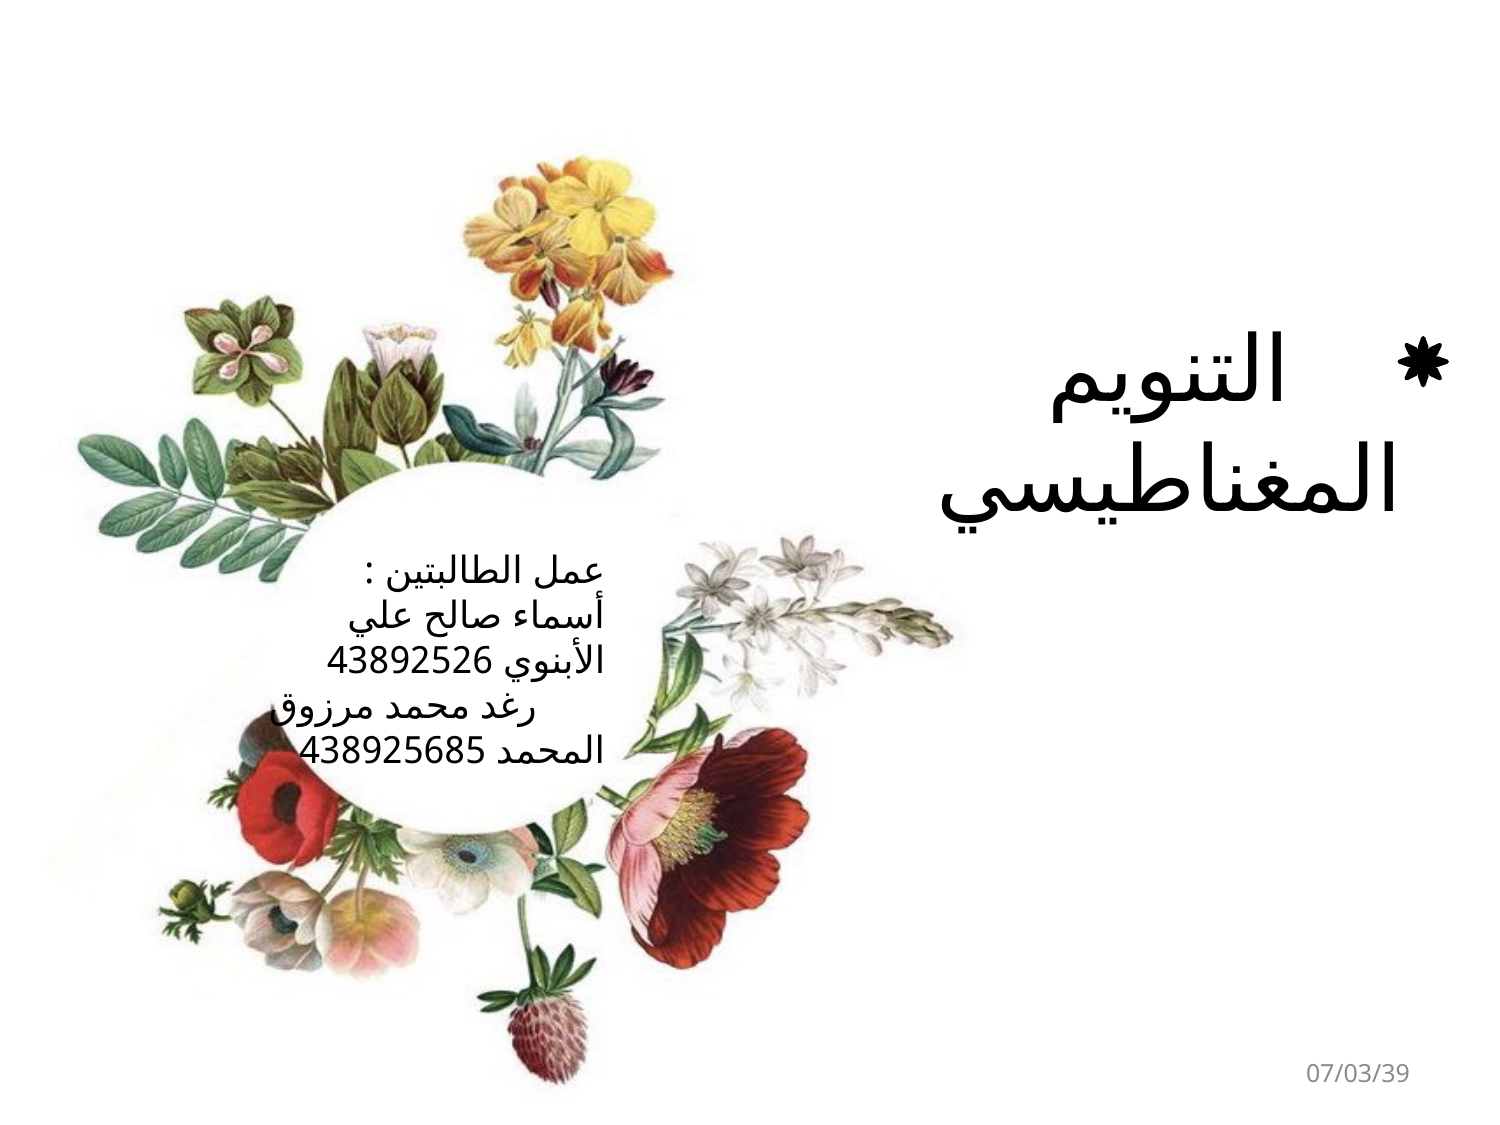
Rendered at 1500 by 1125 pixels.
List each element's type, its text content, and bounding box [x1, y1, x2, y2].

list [17, 134, 1011, 1125]
text_box التنويم المغناطيسي [1016, 302, 1483, 538]
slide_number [1074, 1042, 1425, 1103]
text_box [1397, 335, 1449, 388]
